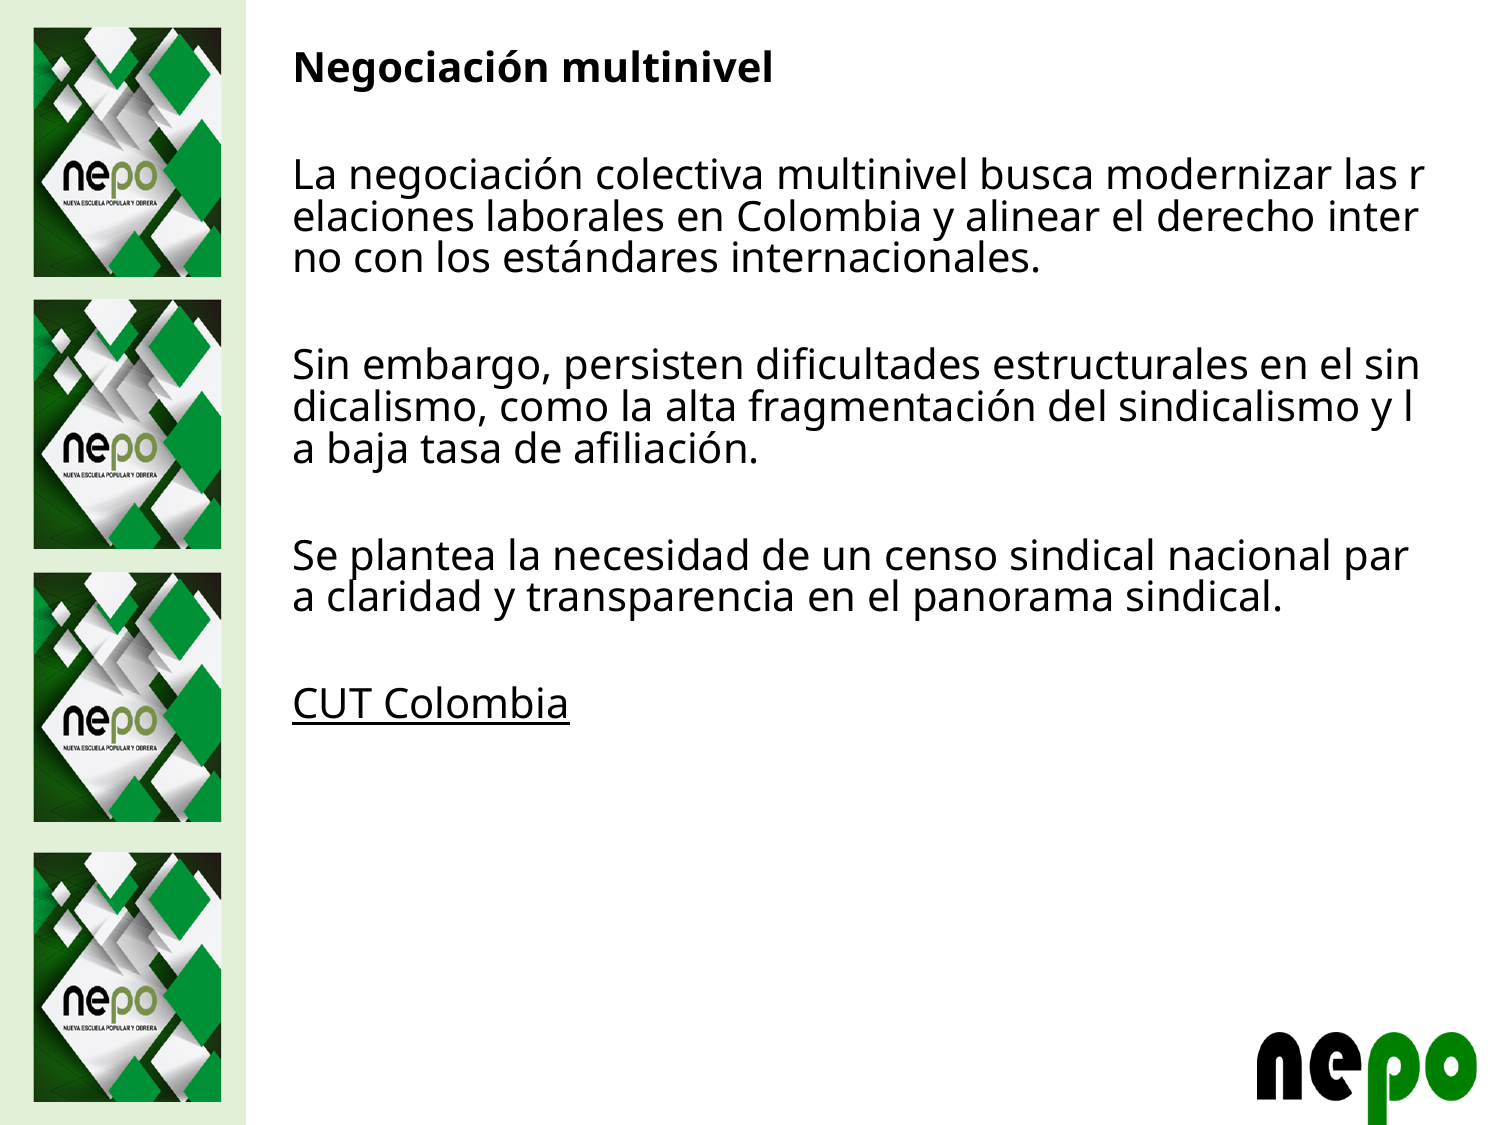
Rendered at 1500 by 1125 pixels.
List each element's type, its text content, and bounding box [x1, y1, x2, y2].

picture [0, 0, 246, 1125]
picture [1257, 1032, 1477, 1125]
text_box Negociación multinivel La negociación colectiva multinivel busca modernizar las relaciones laborales en Colombia y alinear el derecho interno con los estándares internacionales. Sin embargo, persisten dificultades estructurales en el sindicalismo, como la alta fragmentación del sindicalismo y la baja tasa de afiliación. Se plantea la necesidad de un censo sindical nacional para claridad y transparencia en el panorama sindical. CUT Colombia [277, 33, 1447, 584]
